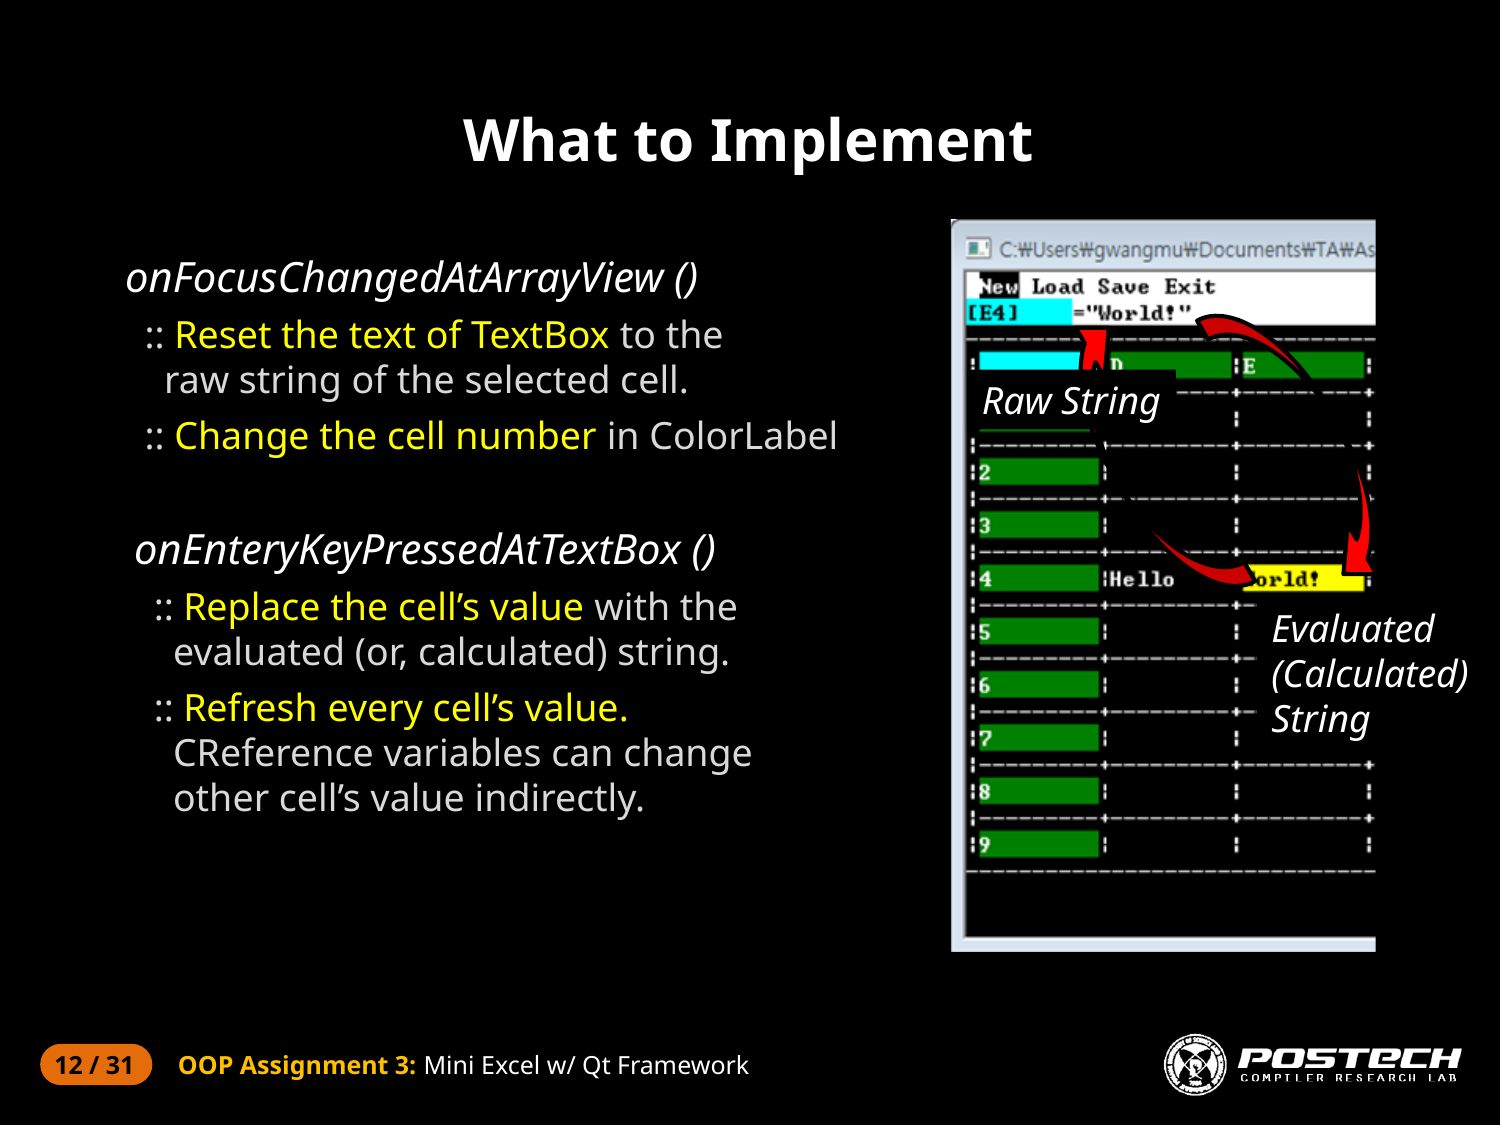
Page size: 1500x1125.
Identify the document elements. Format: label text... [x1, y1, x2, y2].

picture [1227, 1048, 1474, 1094]
text_box onFocusChangedAtArrayView () :: Reset the text of TextBox to the raw string of the selected cell. :: Change the cell number in ColorLabel [110, 243, 854, 465]
text_box onEnteryKeyPressedAtTextBox () :: Replace the cell’s value with the evaluated (or, calculated) string. :: Refresh every cell’s value. CReference variables can change other cell’s value indirectly. [119, 515, 769, 826]
text_box Evaluated (Calculated) String [1382, 597, 1485, 748]
title What to Implement [75, 92, 1424, 185]
picture [950, 219, 1377, 952]
